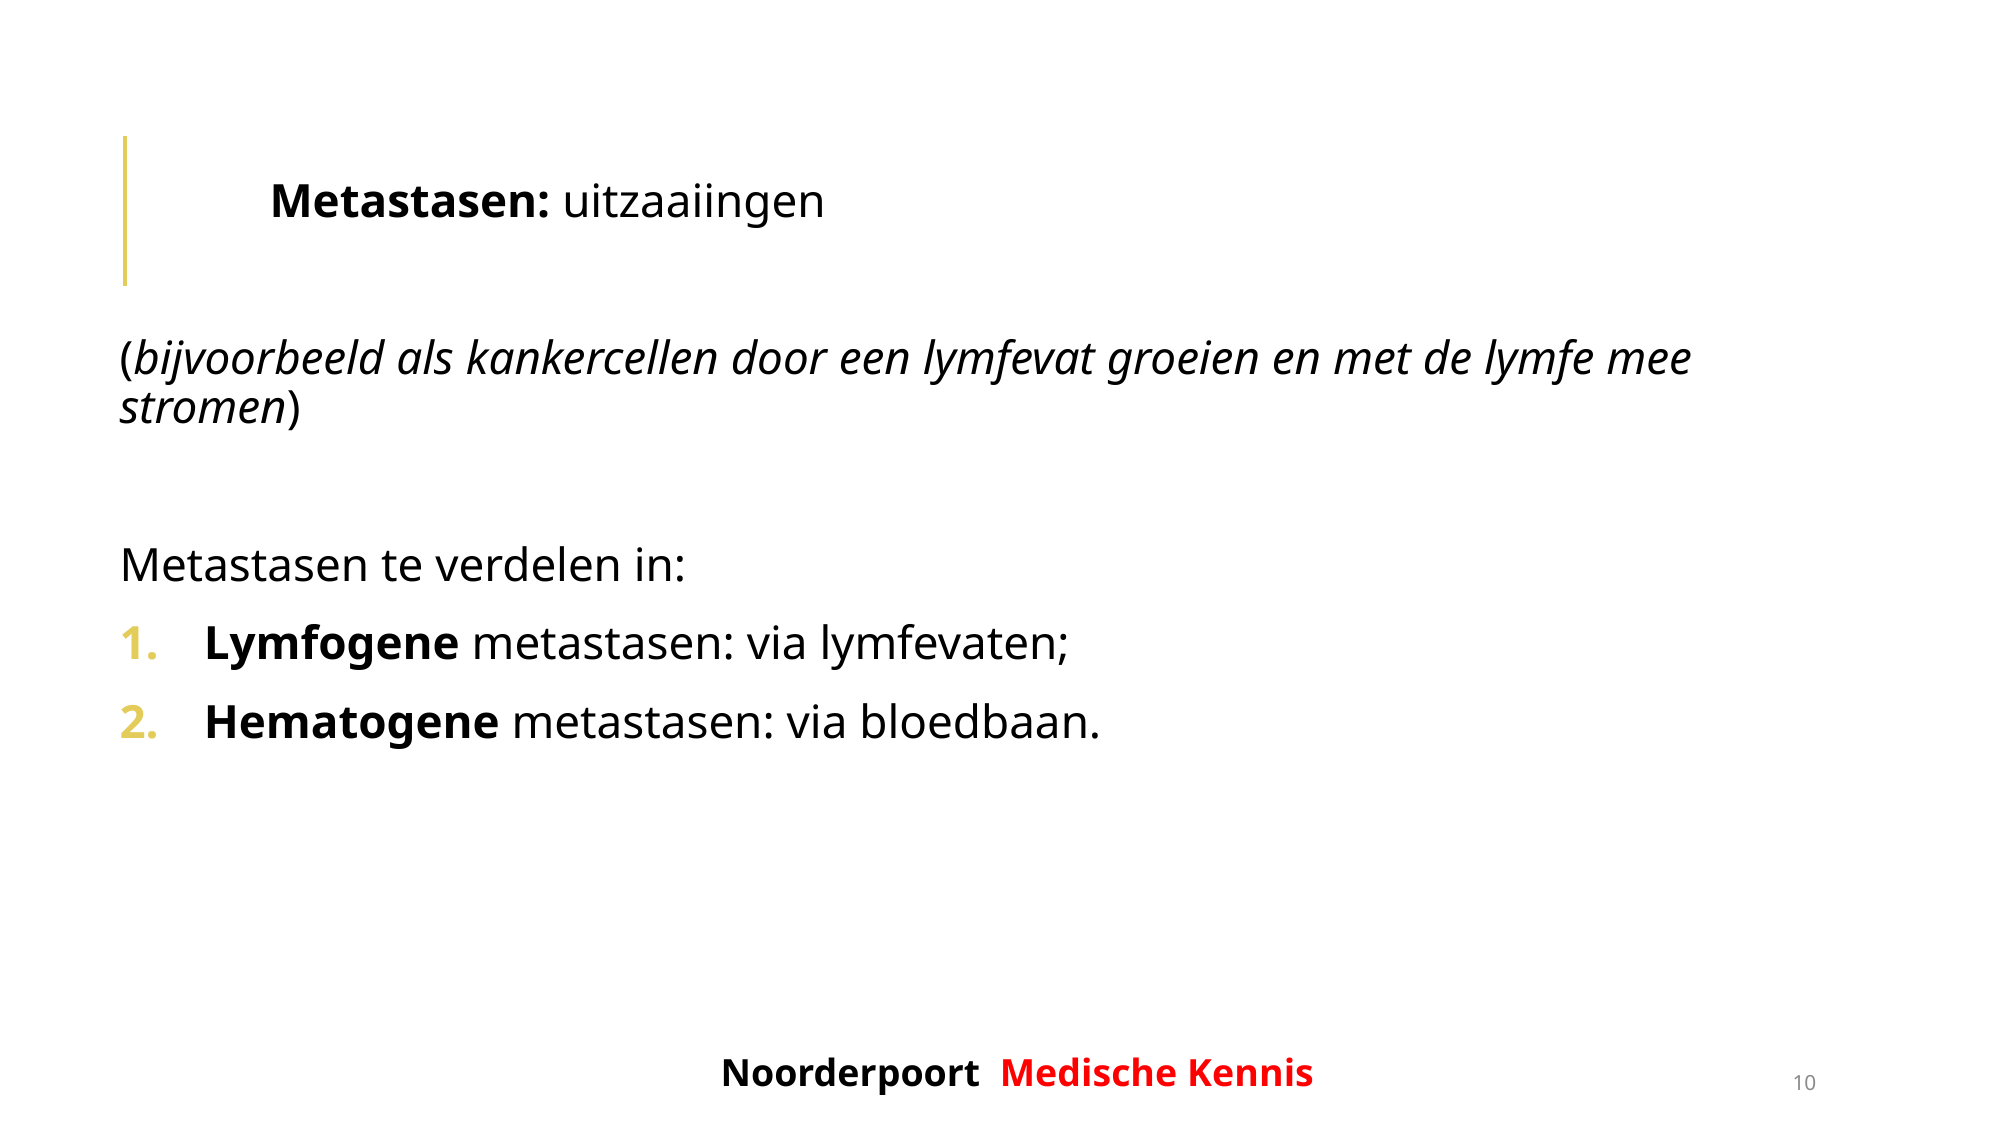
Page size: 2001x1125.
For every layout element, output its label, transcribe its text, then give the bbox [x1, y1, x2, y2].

slide_number 10 [1777, 1061, 1938, 1107]
text_box Noorderpoort Medische Kennis [705, 1041, 1369, 1102]
list Metastasen: uitzaaiingen (bijvoorbeeld als kankercellen door een lymfevat groeien en met de lymfe mee stromen) Metastasen te verdelen in: Lymfogene metastasen: via lymfevaten; Hematogene metastasen: via bloedbaan. [112, 86, 1838, 800]
